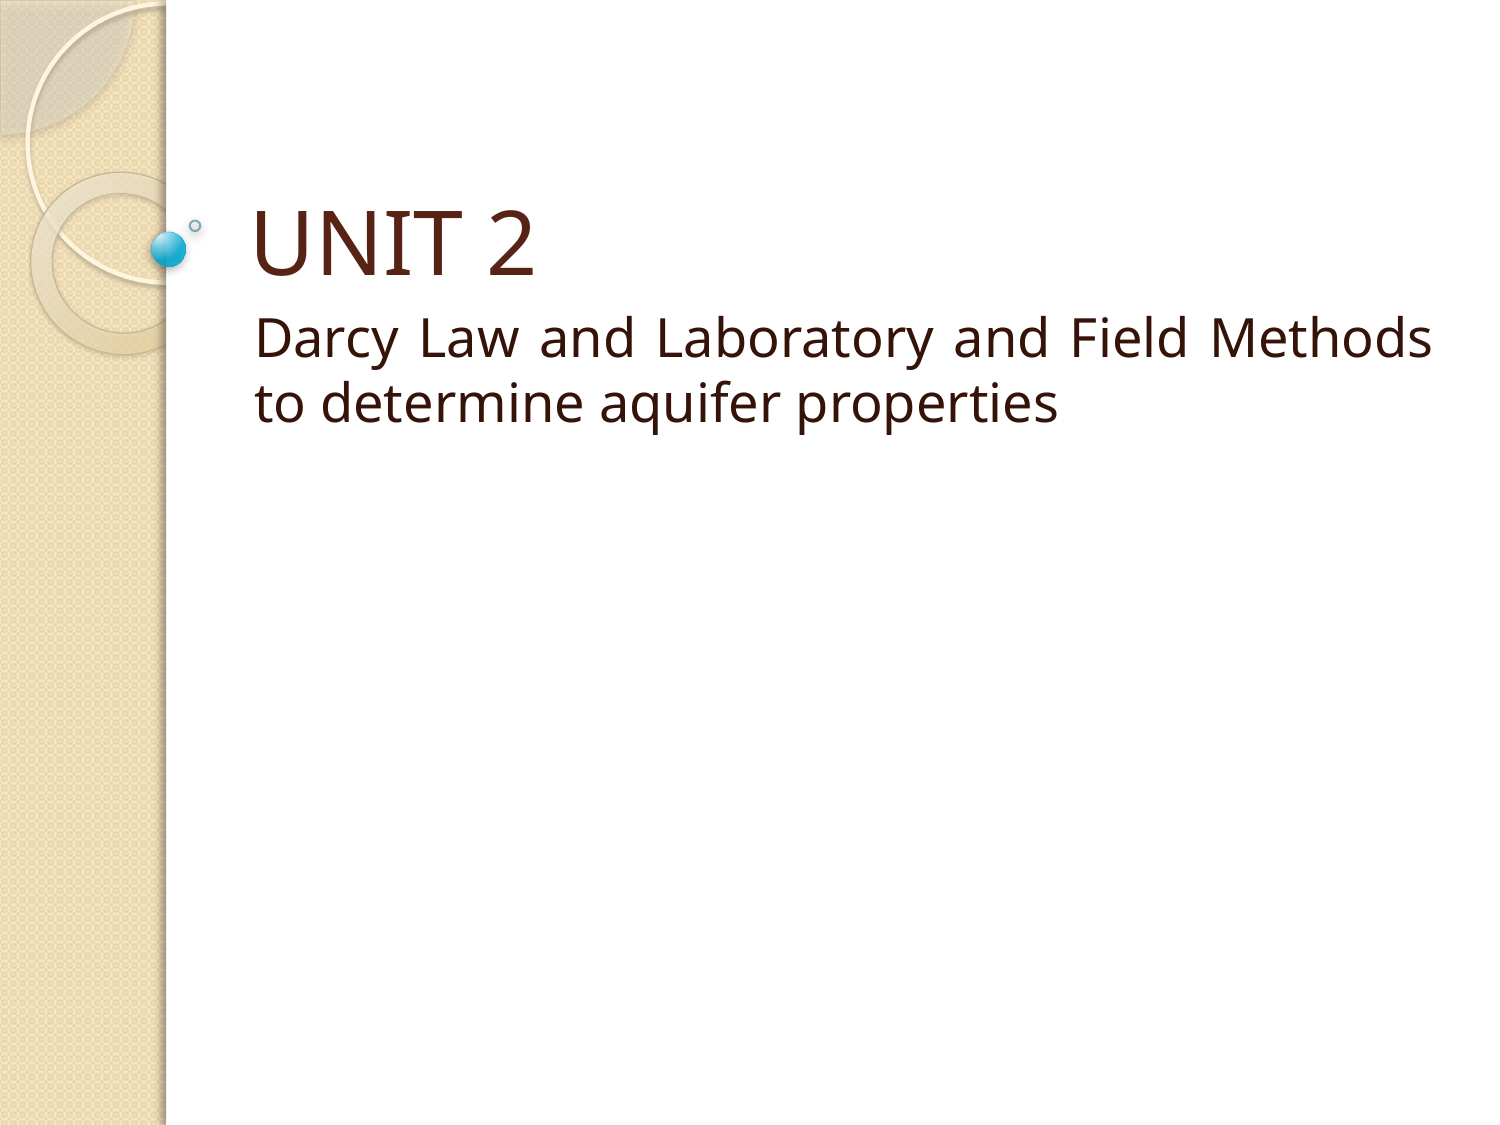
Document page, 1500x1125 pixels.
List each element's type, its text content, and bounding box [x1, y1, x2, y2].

title UNIT 2 [234, 59, 1450, 301]
subtitle Darcy Law and Laboratory and Field Methods to determine aquifer properties [234, 303, 1450, 591]
